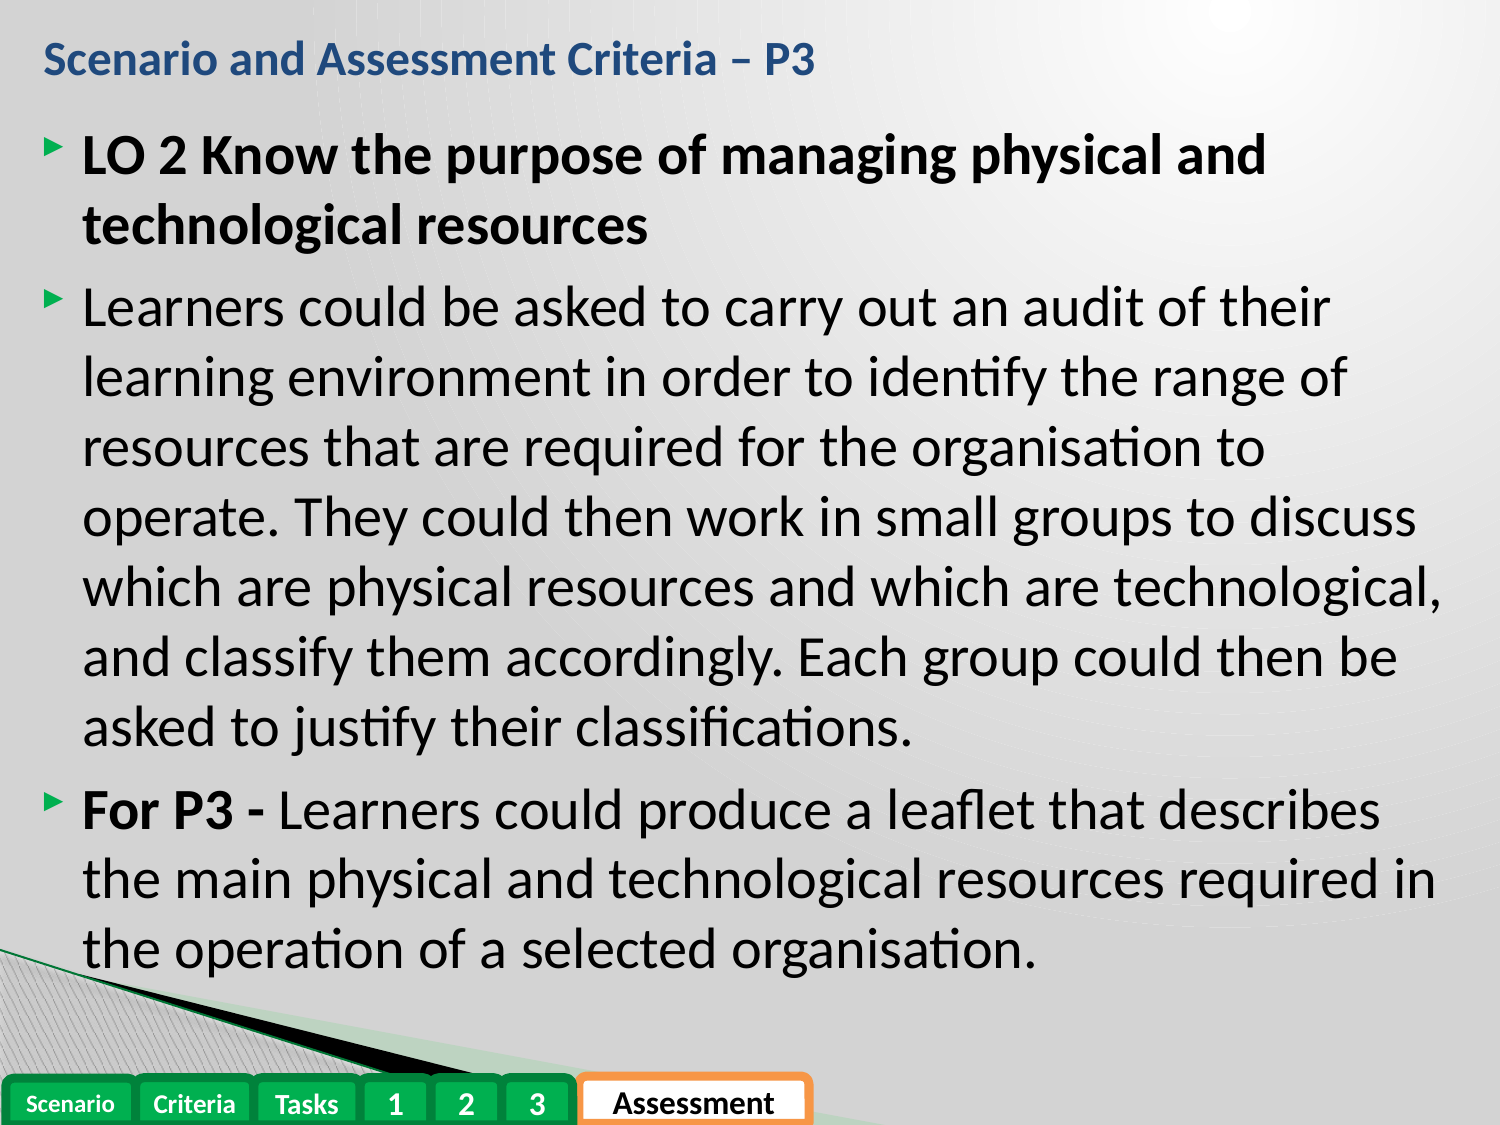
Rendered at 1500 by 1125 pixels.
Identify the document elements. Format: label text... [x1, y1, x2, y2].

title Scenario and Assessment Criteria – P3 [17, 19, 1483, 94]
list LO 2 Know the purpose of managing physical and technological resources Learners could be asked to carry out an audit of their learning environment in order to identify the range of resources that are required for the organisation to operate. They could then work in small groups to discuss which are physical resources and which are technological, and classify them accordingly. Each group could then be asked to justify their classifications. For P3 - Learners could produce a leaflet that describes the main physical and technological resources required in the operation of a selected organisation. [23, 108, 1477, 1035]
